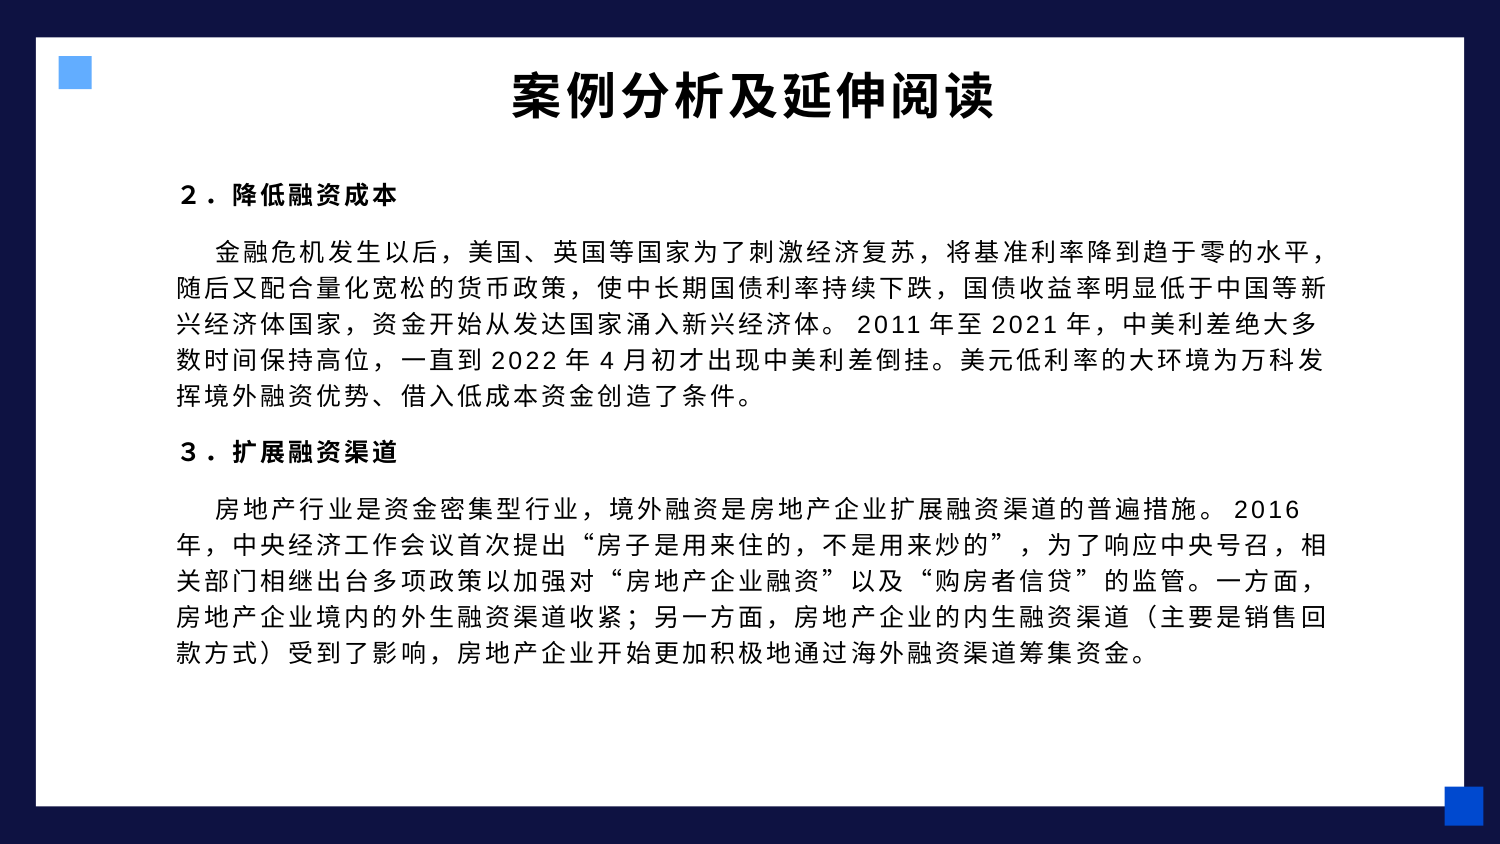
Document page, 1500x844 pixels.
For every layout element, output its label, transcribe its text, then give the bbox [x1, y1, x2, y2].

list ２．降低融资成本 金融危机发生以后，美国、英国等国家为了刺激经济复苏，将基准利率降到趋于零的水平，随后又配合量化宽松的货币政策，使中长期国债利率持续下跌，国债收益率明显低于中国等新兴经济体国家，资金开始从发达国家涌入新兴经济体。2011年至2021年，中美利差绝大多数时间保持高位，一直到2022年4月初才出现中美利差倒挂。美元低利率的大环境为万科发挥境外融资优势、借入低成本资金创造了条件。 ３．扩展融资渠道 房地产行业是资金密集型行业，境外融资是房地产企业扩展融资渠道的普遍措施。2016年，中央经济工作会议首次提出“房子是用来住的，不是用来炒的”，为了响应中央号召，相关部门相继出台多项政策以加强对“房地产企业融资”以及“购房者信贷”的监管。一方面，房地产企业境内的外生融资渠道收紧；另一方面，房地产企业的内生融资渠道（主要是销售回款方式）受到了影响，房地产企业开始更加积极地通过海外融资渠道筹集资金。 [159, 173, 1344, 741]
title 案例分析及延伸阅读 [159, 43, 1344, 133]
